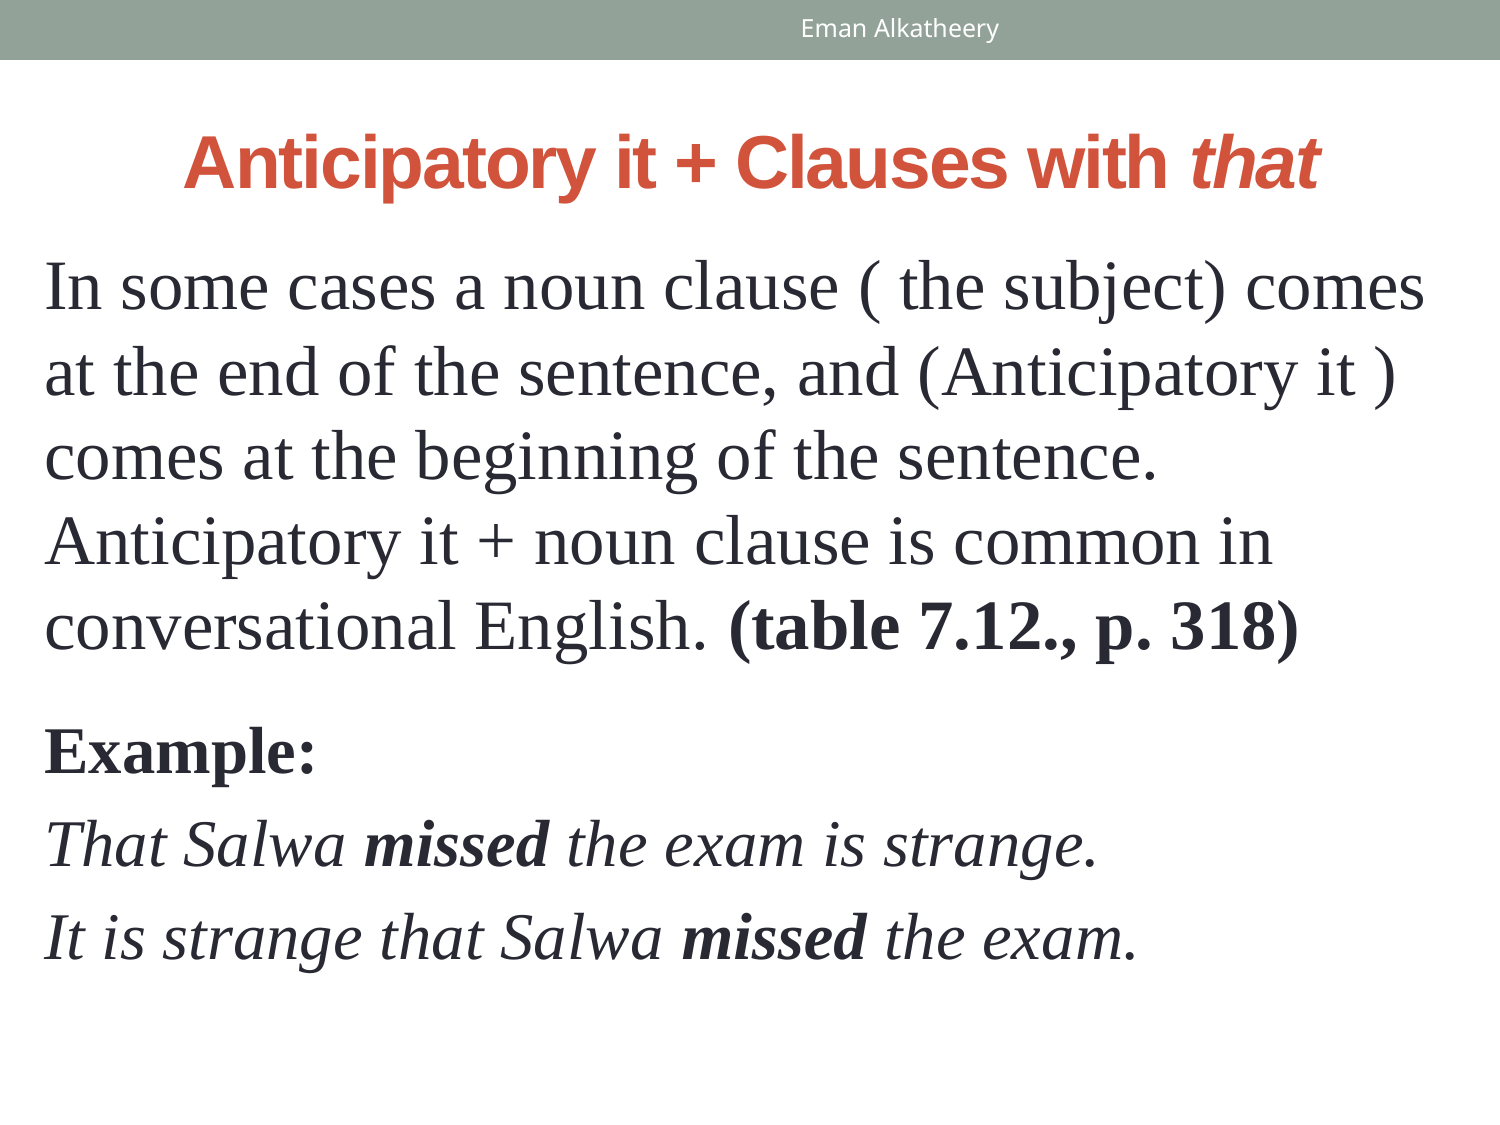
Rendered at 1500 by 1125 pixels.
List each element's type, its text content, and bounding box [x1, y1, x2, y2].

footer Eman Alkatheery [562, 3, 1238, 57]
list In some cases a noun clause ( the subject) comes at the end of the sentence, and (Anticipatory it ) comes at the beginning of the sentence. Anticipatory it + noun clause is common in conversational English. (table 7.12., p. 318) Example: That Salwa missed the exam is strange. It is strange that Salwa missed the exam. [29, 231, 1471, 1083]
title Anticipatory it + Clauses with that [76, 90, 1427, 227]
